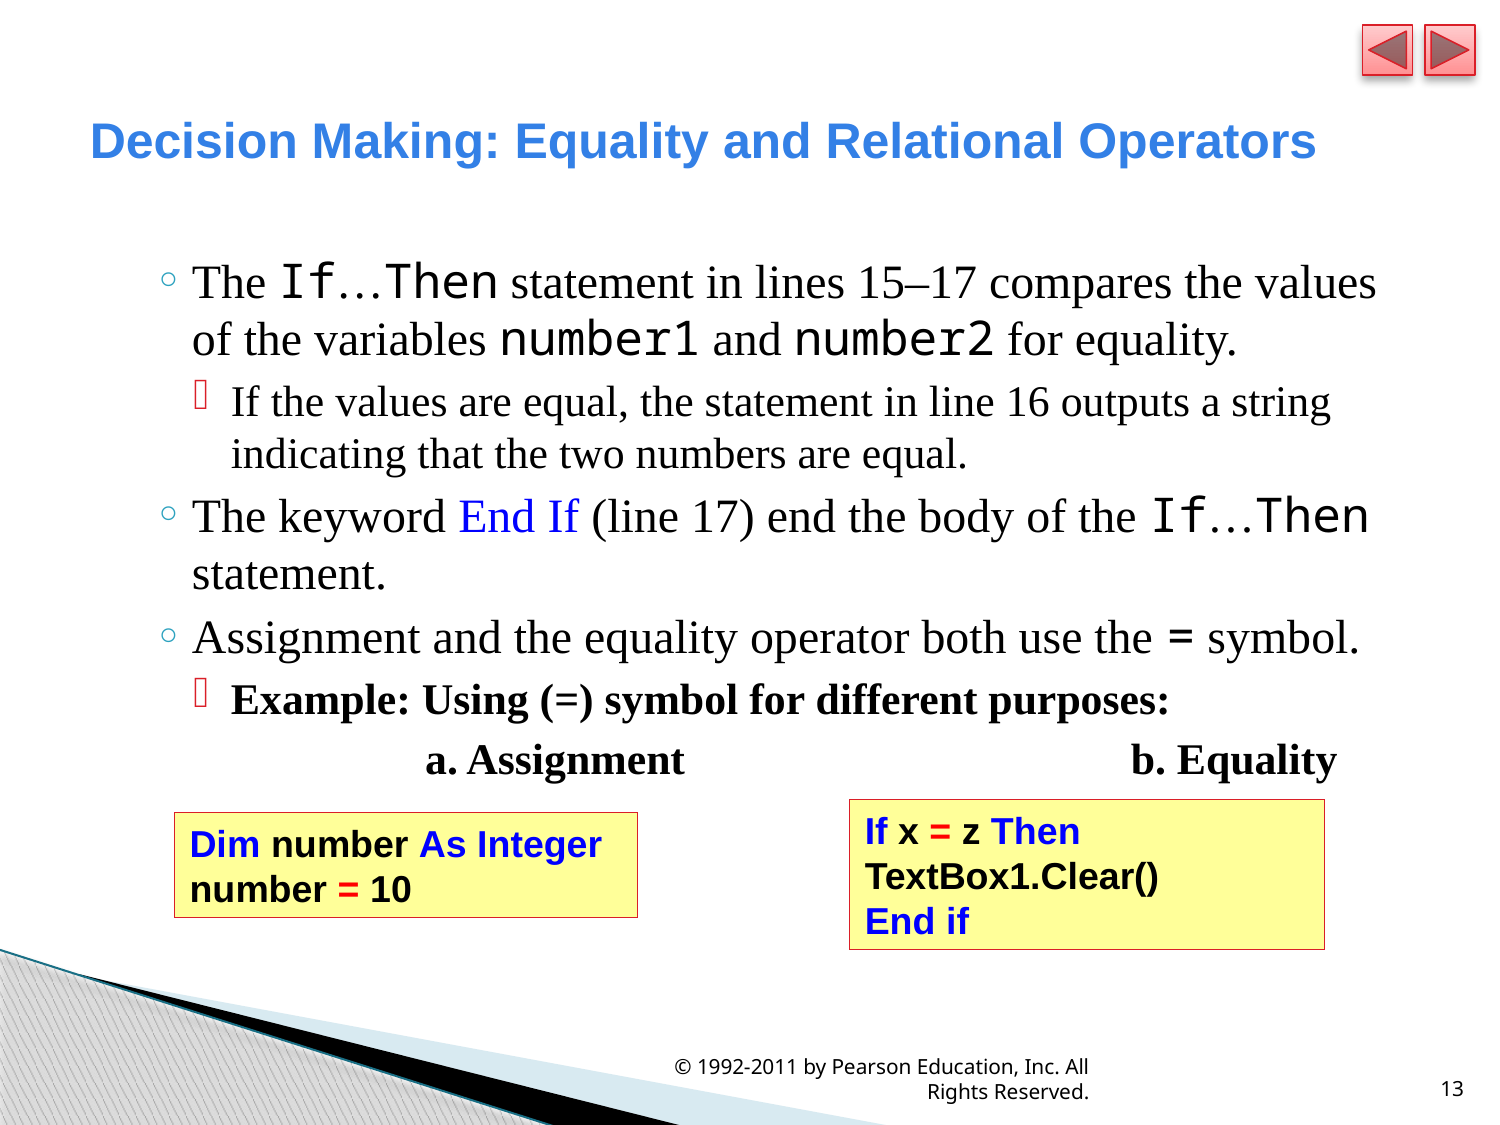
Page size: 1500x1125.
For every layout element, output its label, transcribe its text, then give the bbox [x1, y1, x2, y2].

text_box Dim number As Integer number = 10 [174, 812, 638, 918]
text_box If x = z Then TextBox1.Clear() End if [849, 799, 1325, 950]
list The If…Then statement in lines 15–17 compares the values of the variables number1 and number2 for equality. If the values are equal, the statement in line 16 outputs a string indicating that the two numbers are equal. The keyword End If (line 17) end the body of the If…Then statement. Assignment and the equality operator both use the = symbol. Example: Using (=) symbol for different purposes: a. Assignment b. Equality [74, 242, 1426, 986]
slide_number 13 [1418, 1051, 1479, 1112]
footer © 1992-2011 by Pearson Education, Inc. All Rights Reserved. [650, 1051, 1105, 1112]
title Decision Making: Equality and Relational Operators [75, 45, 1425, 233]
